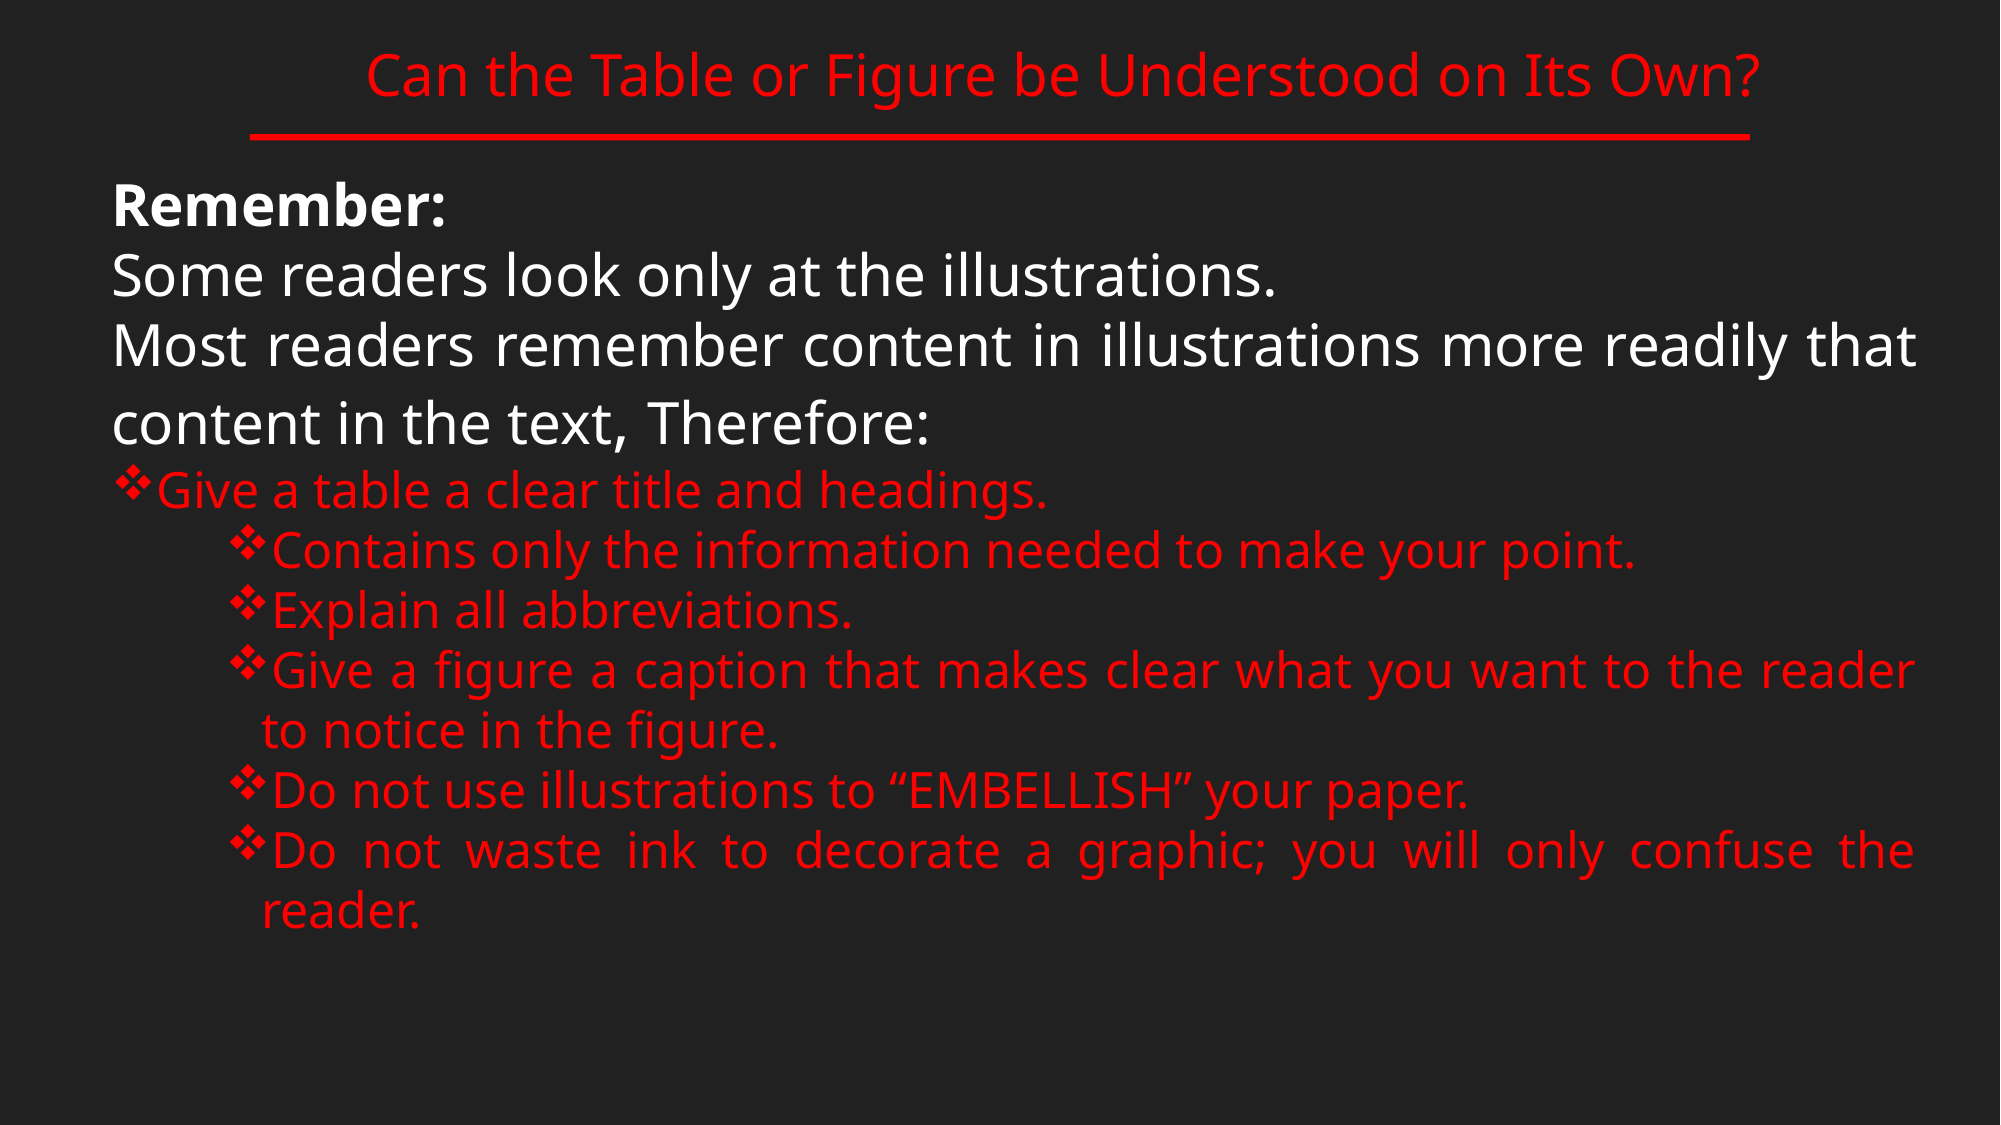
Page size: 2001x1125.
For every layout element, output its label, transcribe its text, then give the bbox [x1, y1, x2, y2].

text_box Remember: Some readers look only at the illustrations. Most readers remember content in illustrations more readily that content in the text, Therefore: Give a table a clear title and headings. Contains only the information needed to make your point. Explain all abbreviations. Give a figure a caption that makes clear what you want to the reader to notice in the figure. Do not use illustrations to “EMBELLISH” your paper. Do not waste ink to decorate a graphic; you will only confuse the reader. [96, 160, 1933, 996]
text_box Can the Table or Figure be Understood on Its Own? [249, 30, 1877, 116]
